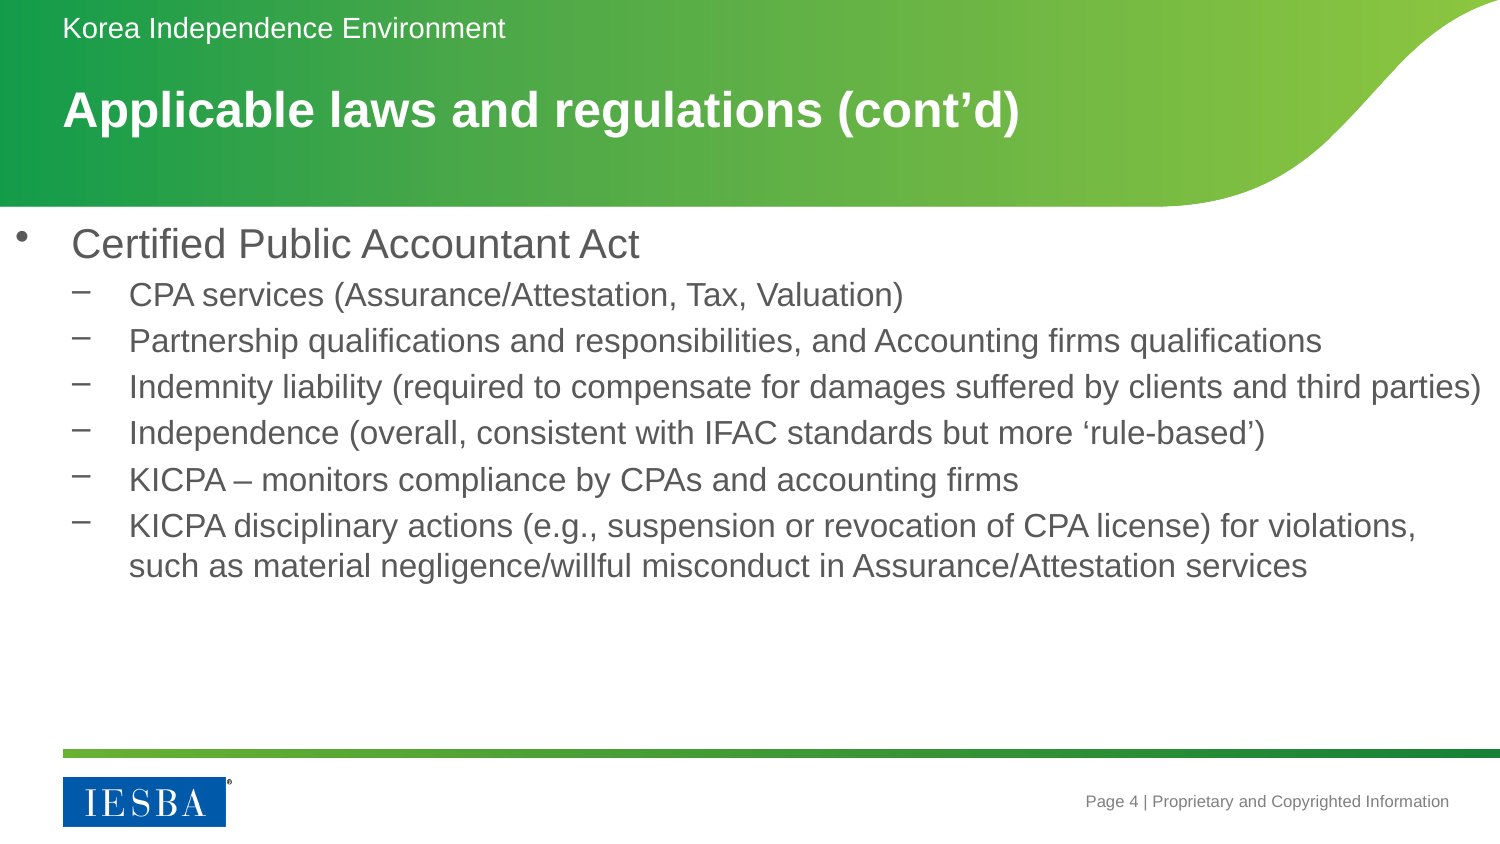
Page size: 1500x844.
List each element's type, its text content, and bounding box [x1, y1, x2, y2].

subtitle Korea Independence Environment [62, 9, 688, 47]
list Certified Public Accountant Act CPA services (Assurance/Attestation, Tax, Valuation) Partnership qualifications and responsibilities, and Accounting firms qualifications Indemnity liability (required to compensate for damages suffered by clients and third parties) Independence (overall, consistent with IFAC standards but more ‘rule-based’) KICPA – monitors compliance by CPAs and accounting firms KICPA disciplinary actions (e.g., suspension or revocation of CPA license) for violations, such as material negligence/willful misconduct in Assurance/Attestation services [0, 209, 1500, 747]
picture [0, 0, 1500, 207]
title Applicable laws and regulations (cont’d) [62, 75, 1300, 141]
picture [63, 777, 232, 827]
